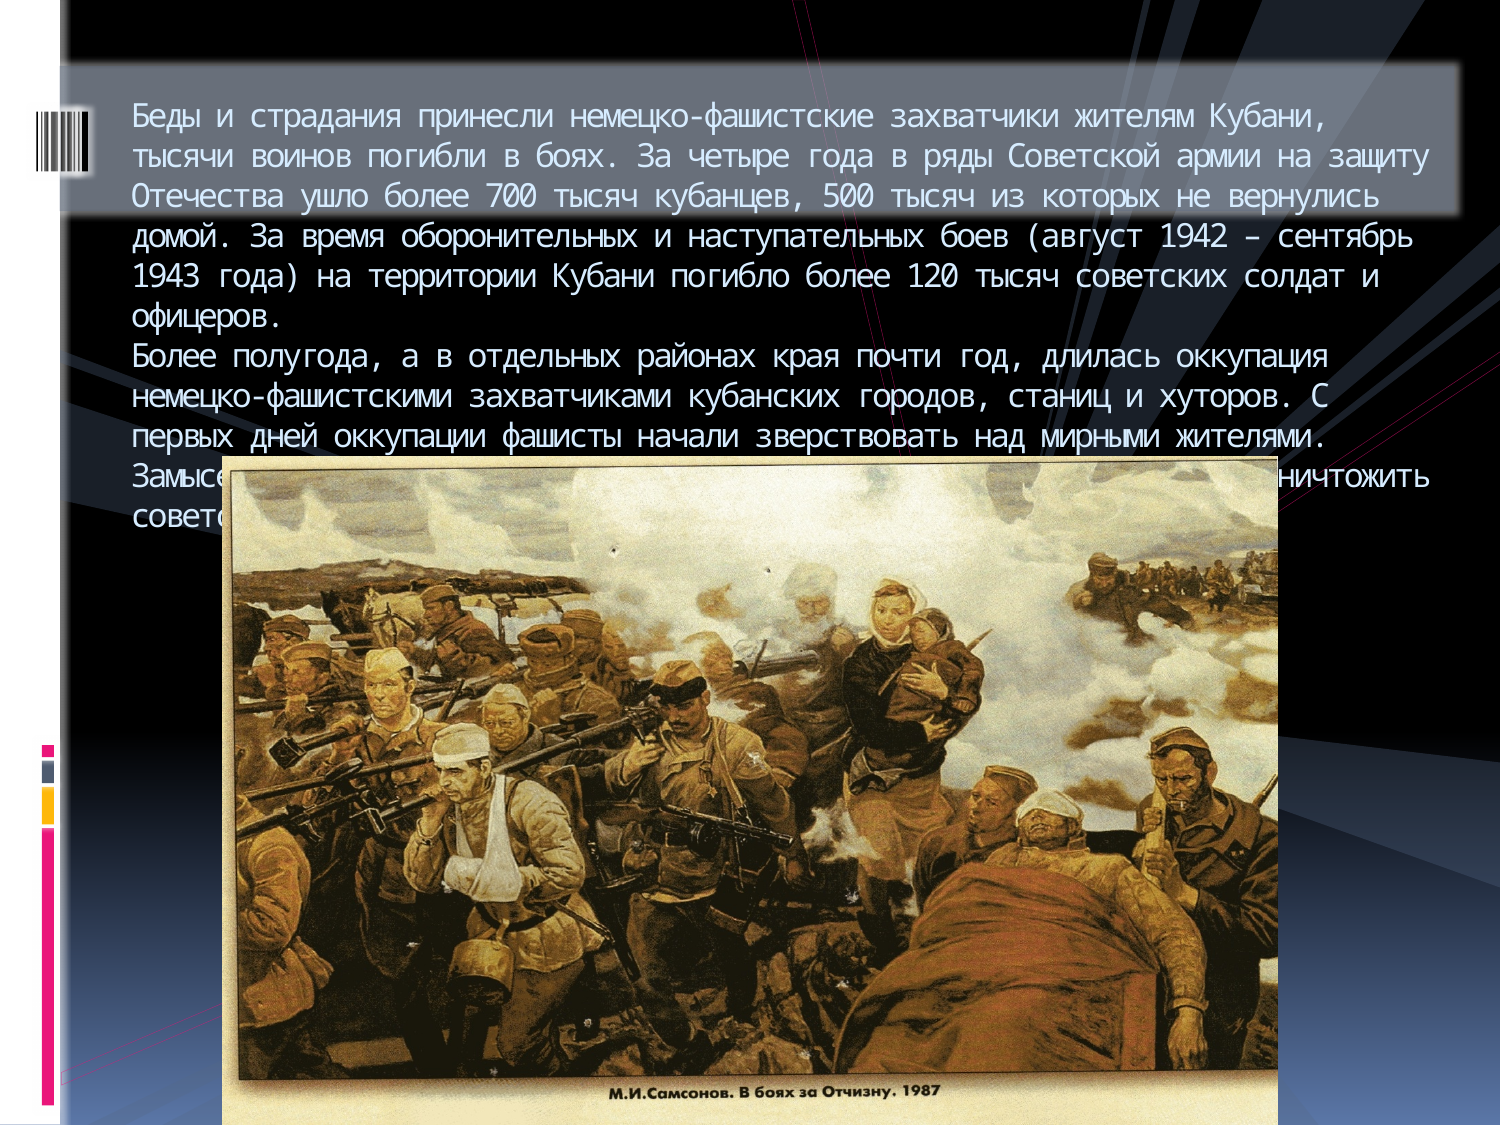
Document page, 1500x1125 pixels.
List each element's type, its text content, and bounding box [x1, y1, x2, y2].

picture [222, 456, 1278, 1125]
title Беды и страдания принесли немецко-фашистские захватчики жителям Кубани, тысячи воинов погибли в боях. За четыре года в ряды Советской армии на защиту Отечества ушло более 700 тысяч кубанцев, 500 тысяч из которых не вернулись домой. За время оборонительных и наступательных боев (август 1942 – сентябрь 1943 года) на территории Кубани погибло более 120 тысяч советских солдат и офицеров. Более полугода, а в отдельных районах края почти год, длилась оккупация немецко-фашистскими захватчиками кубанских городов, станиц и хуторов. С первых дней оккупации фашисты начали зверствовать над мирными жителями. Замысел врага по овладению Кубанью состоял в том, чтобы окружить и уничтожить советские войска. [115, 83, 1454, 212]
